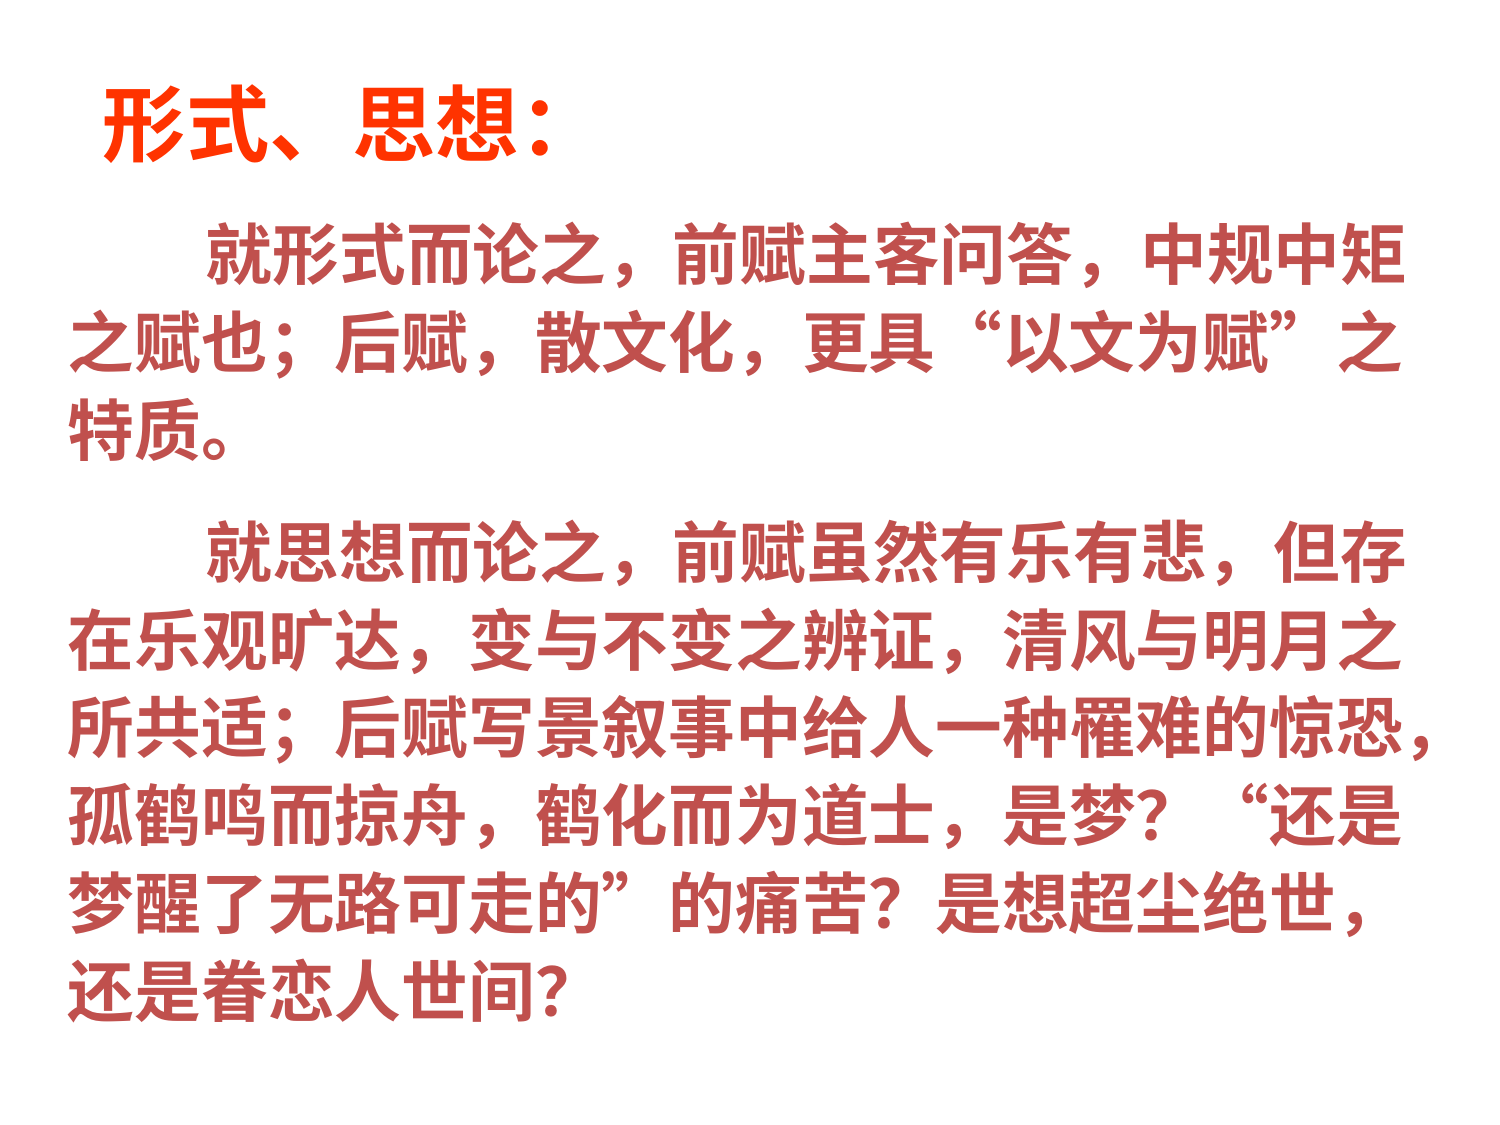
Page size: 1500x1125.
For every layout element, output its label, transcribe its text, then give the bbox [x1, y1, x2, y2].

text_box 形式、思想： 就形式而论之，前赋主客问答，中规中矩之赋也；后赋，散文化，更具“以文为赋”之特质。 就思想而论之，前赋虽然有乐有悲，但存在乐观旷达，变与不变之辨证，清风与明月之所共适；后赋写景叙事中给人一种罹难的惊恐，孤鹤鸣而掠舟，鹤化而为道士，是梦？“还是梦醒了无路可走的”的痛苦？是想超尘绝世，还是眷恋人世间？ [53, 54, 1459, 1038]
